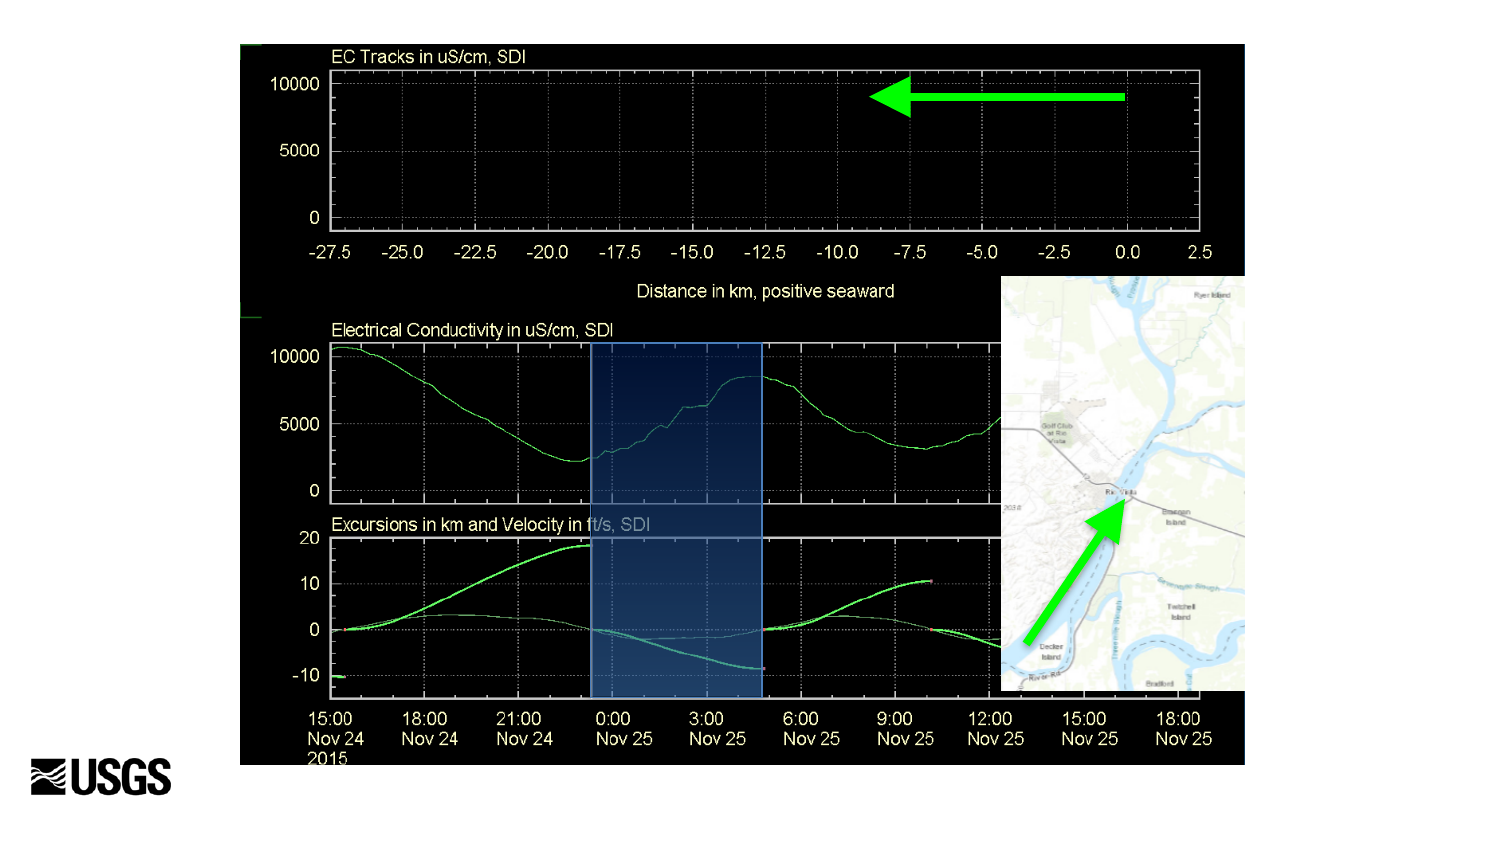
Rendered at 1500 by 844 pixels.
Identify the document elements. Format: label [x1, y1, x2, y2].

picture [0, 0, 1500, 844]
text_box [1025, 498, 1126, 645]
